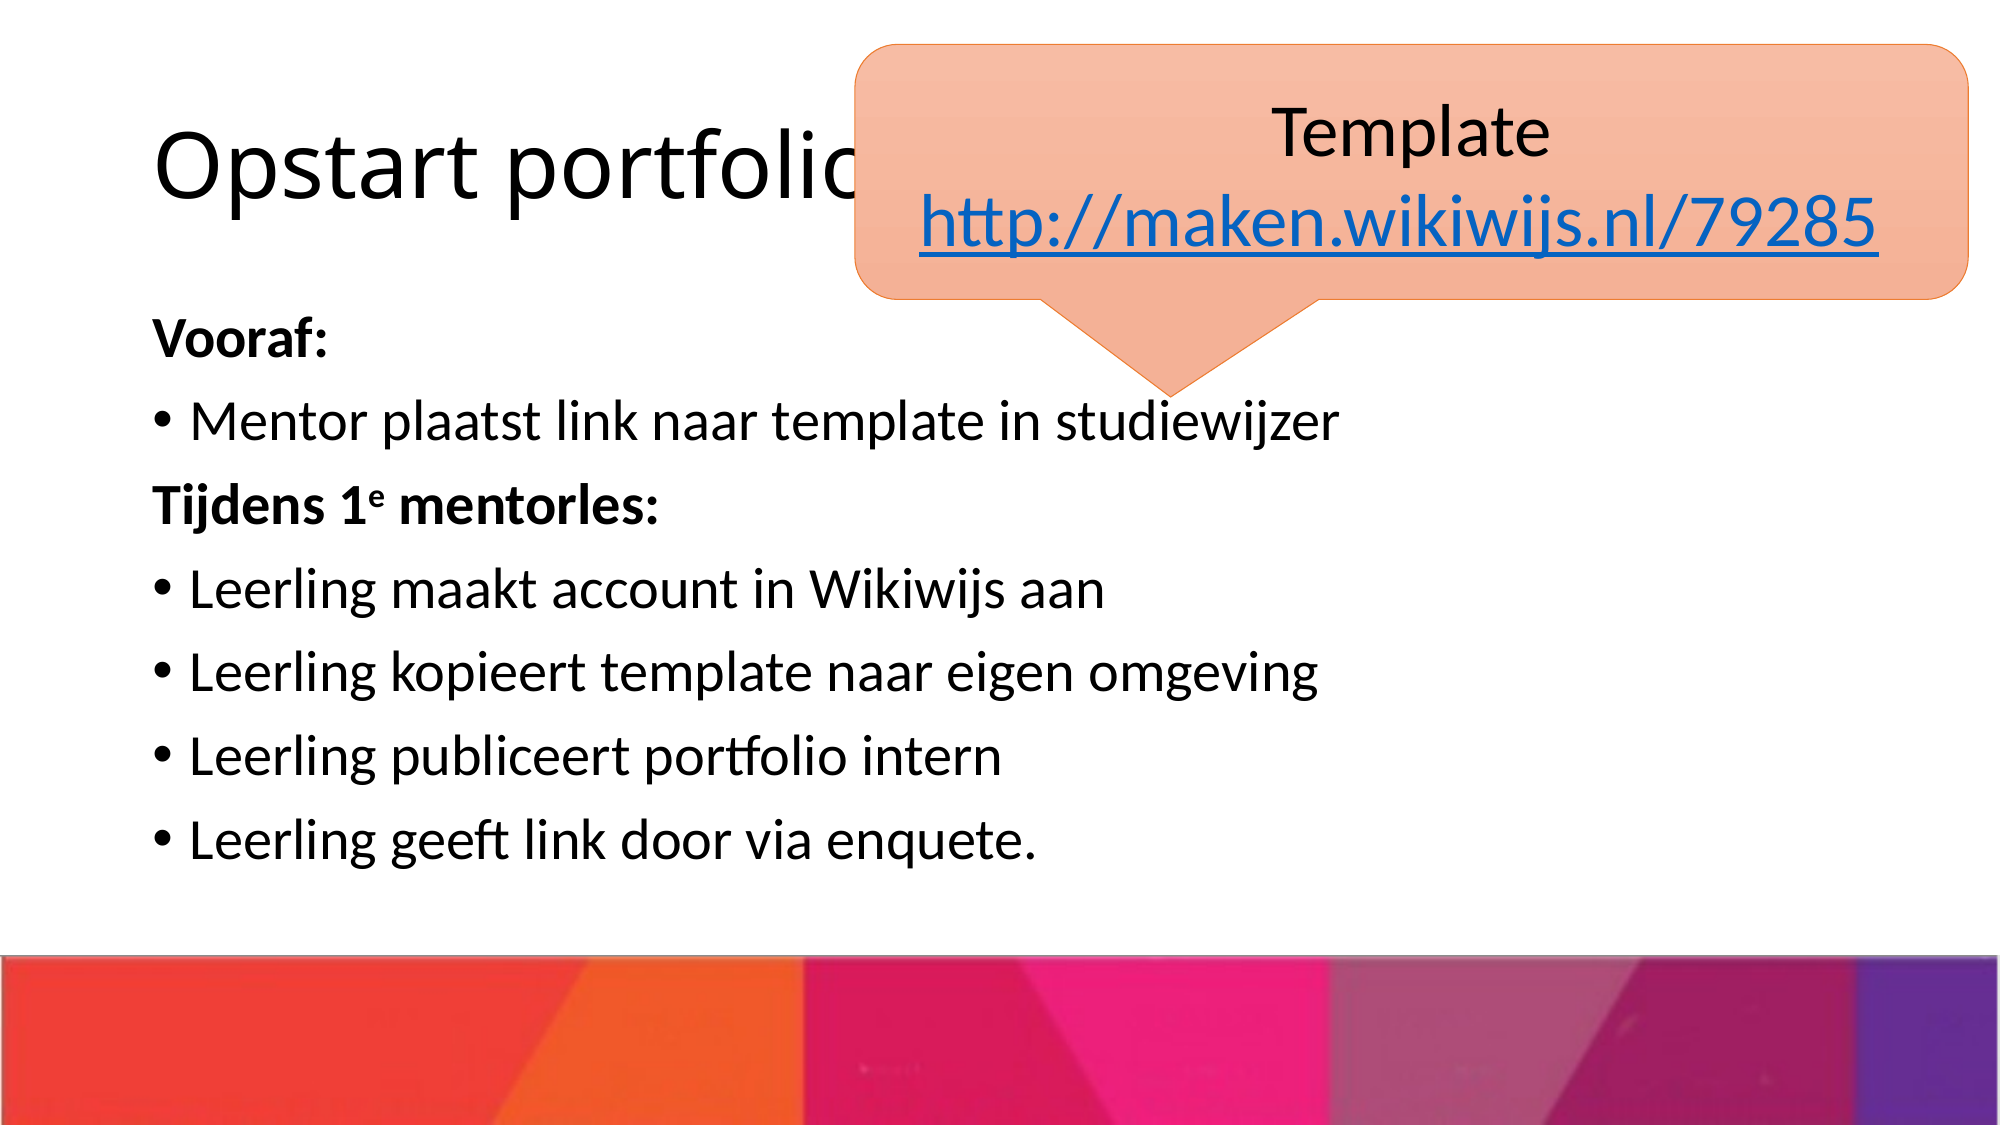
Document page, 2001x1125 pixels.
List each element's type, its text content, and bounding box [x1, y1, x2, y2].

text_box Template http://maken.wikiwijs.nl/79285 [854, 43, 1969, 398]
picture [0, 955, 2000, 1125]
list Vooraf: Mentor plaatst link naar template in studiewijzer Tijdens 1e mentorles: Leerling maakt account in Wikiwijs aan Leerling kopieert template naar eigen omgeving Leerling publiceert portfolio intern Leerling geeft link door via enquete. [137, 299, 1863, 955]
title Opstart portfolio [137, 59, 863, 278]
